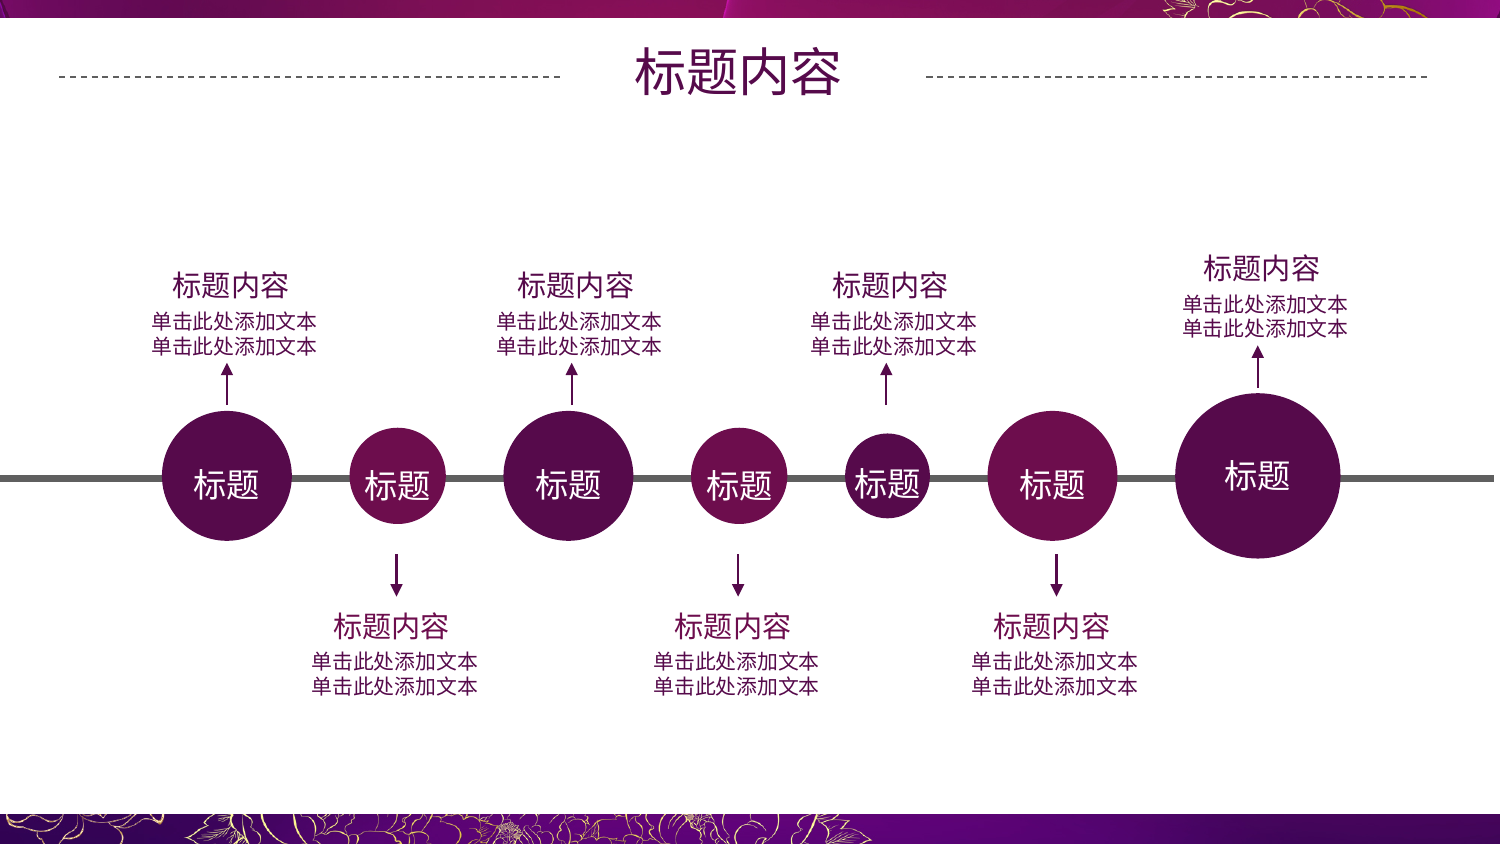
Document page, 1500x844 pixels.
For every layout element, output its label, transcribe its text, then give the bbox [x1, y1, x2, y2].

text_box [349, 427, 447, 525]
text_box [641, 602, 861, 706]
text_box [690, 427, 788, 525]
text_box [139, 261, 359, 365]
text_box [960, 602, 1179, 706]
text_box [484, 261, 703, 365]
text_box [799, 261, 1018, 365]
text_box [1170, 244, 1390, 348]
text_box 标题内容 [608, 32, 868, 110]
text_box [844, 433, 931, 519]
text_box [987, 410, 1118, 542]
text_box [503, 410, 634, 542]
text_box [1174, 392, 1341, 559]
picture [0, 814, 1500, 844]
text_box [300, 602, 519, 706]
picture [0, 0, 1500, 18]
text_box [161, 410, 293, 542]
